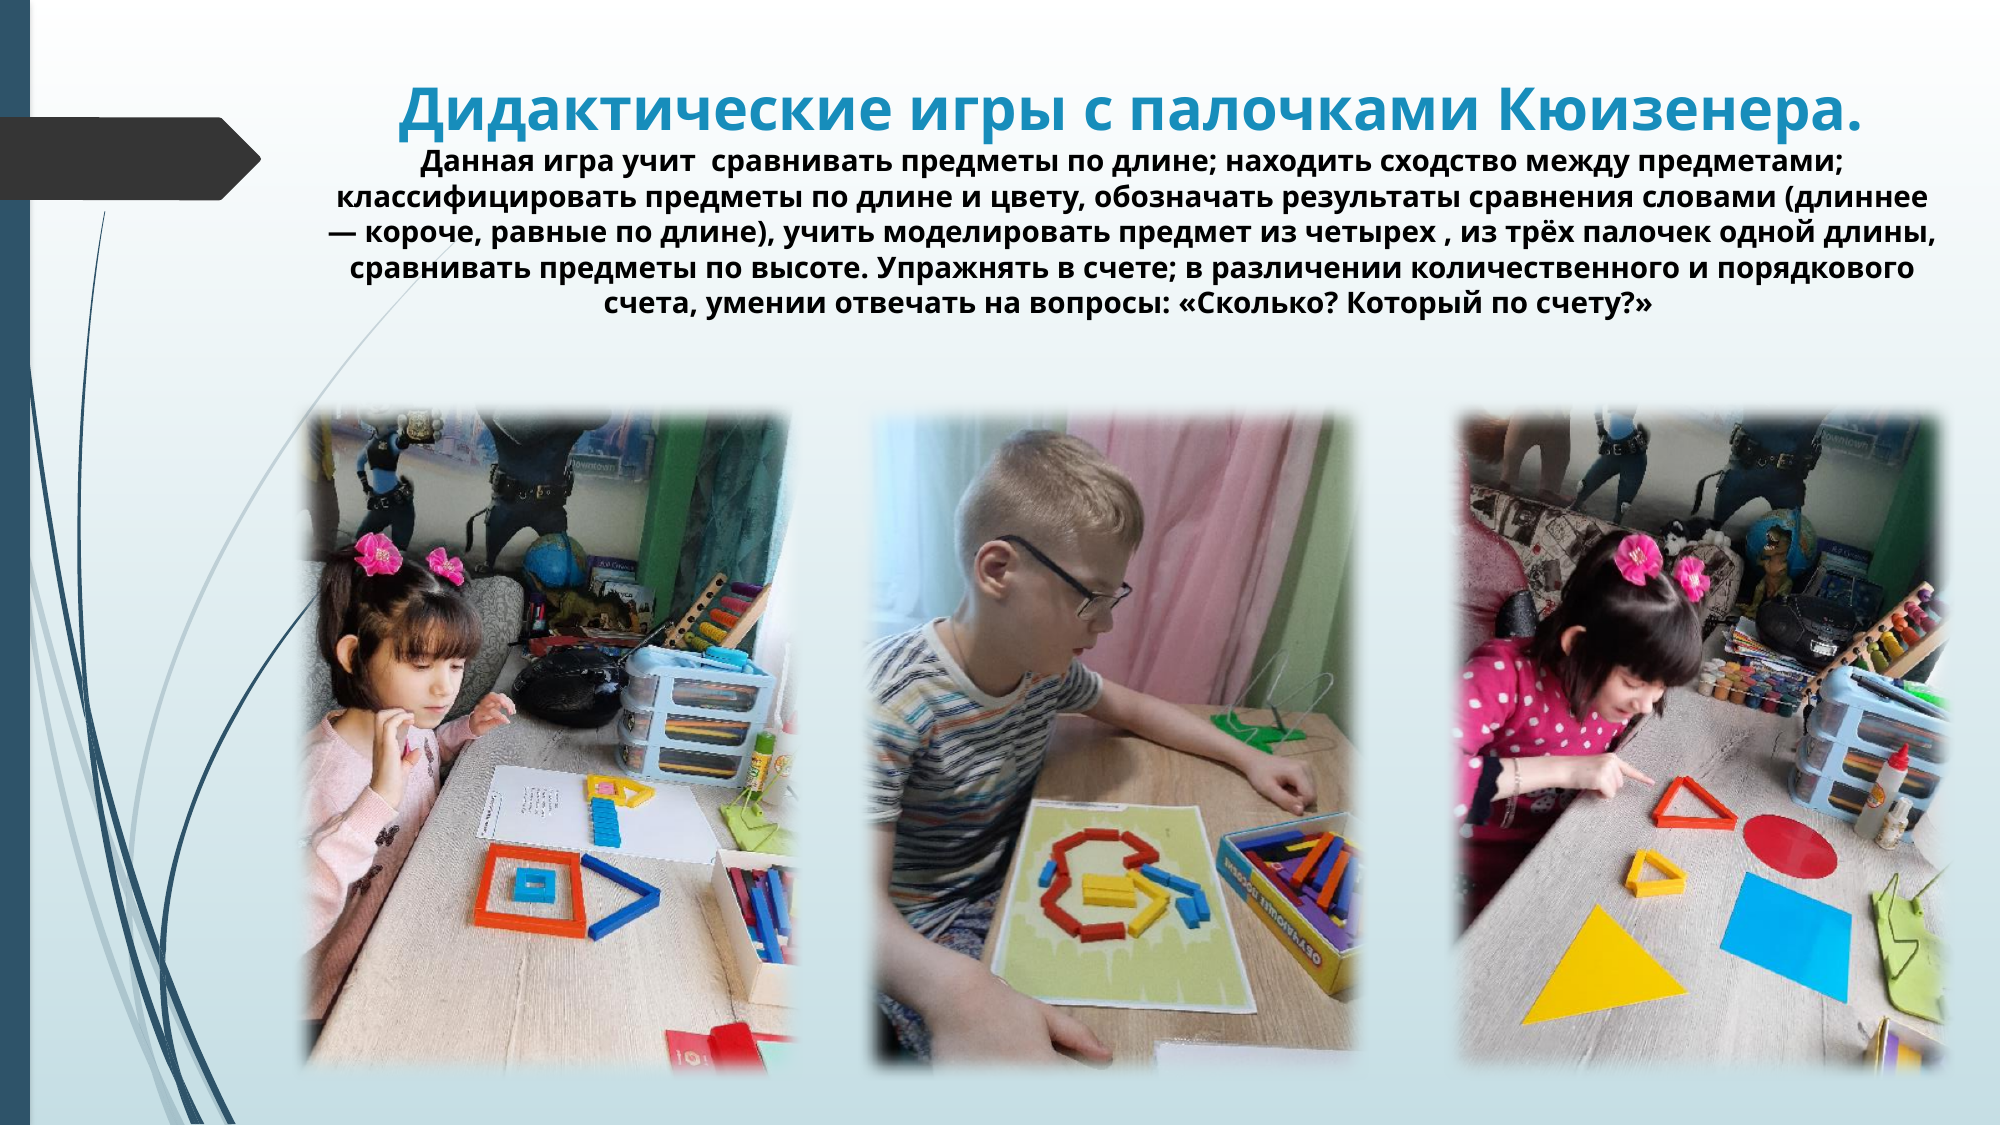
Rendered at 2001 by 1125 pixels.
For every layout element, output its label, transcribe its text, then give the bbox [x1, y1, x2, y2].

picture [320, 996, 776, 1054]
picture [1357, 429, 2000, 1053]
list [206, 484, 772, 996]
picture [887, 429, 1341, 484]
picture [886, 996, 1342, 1054]
picture [321, 429, 775, 484]
title Дидактические игры с палочками Кюизенера. Данная игра учит сравнивать предметы по длине; находить сходство между предметами; классифицировать предметы по длине и цвету, обозначать результаты сравнения словами (длиннее — короче, равные по длине), учить моделировать предмет из четырех , из трёх палочек одной длины, сравнивать предметы по высоте. Упражнять в счете; в различении количественного и порядкового счета, умении отвечать на вопросы: «Сколько? Который по счету?» [310, 63, 1955, 330]
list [772, 484, 1357, 996]
